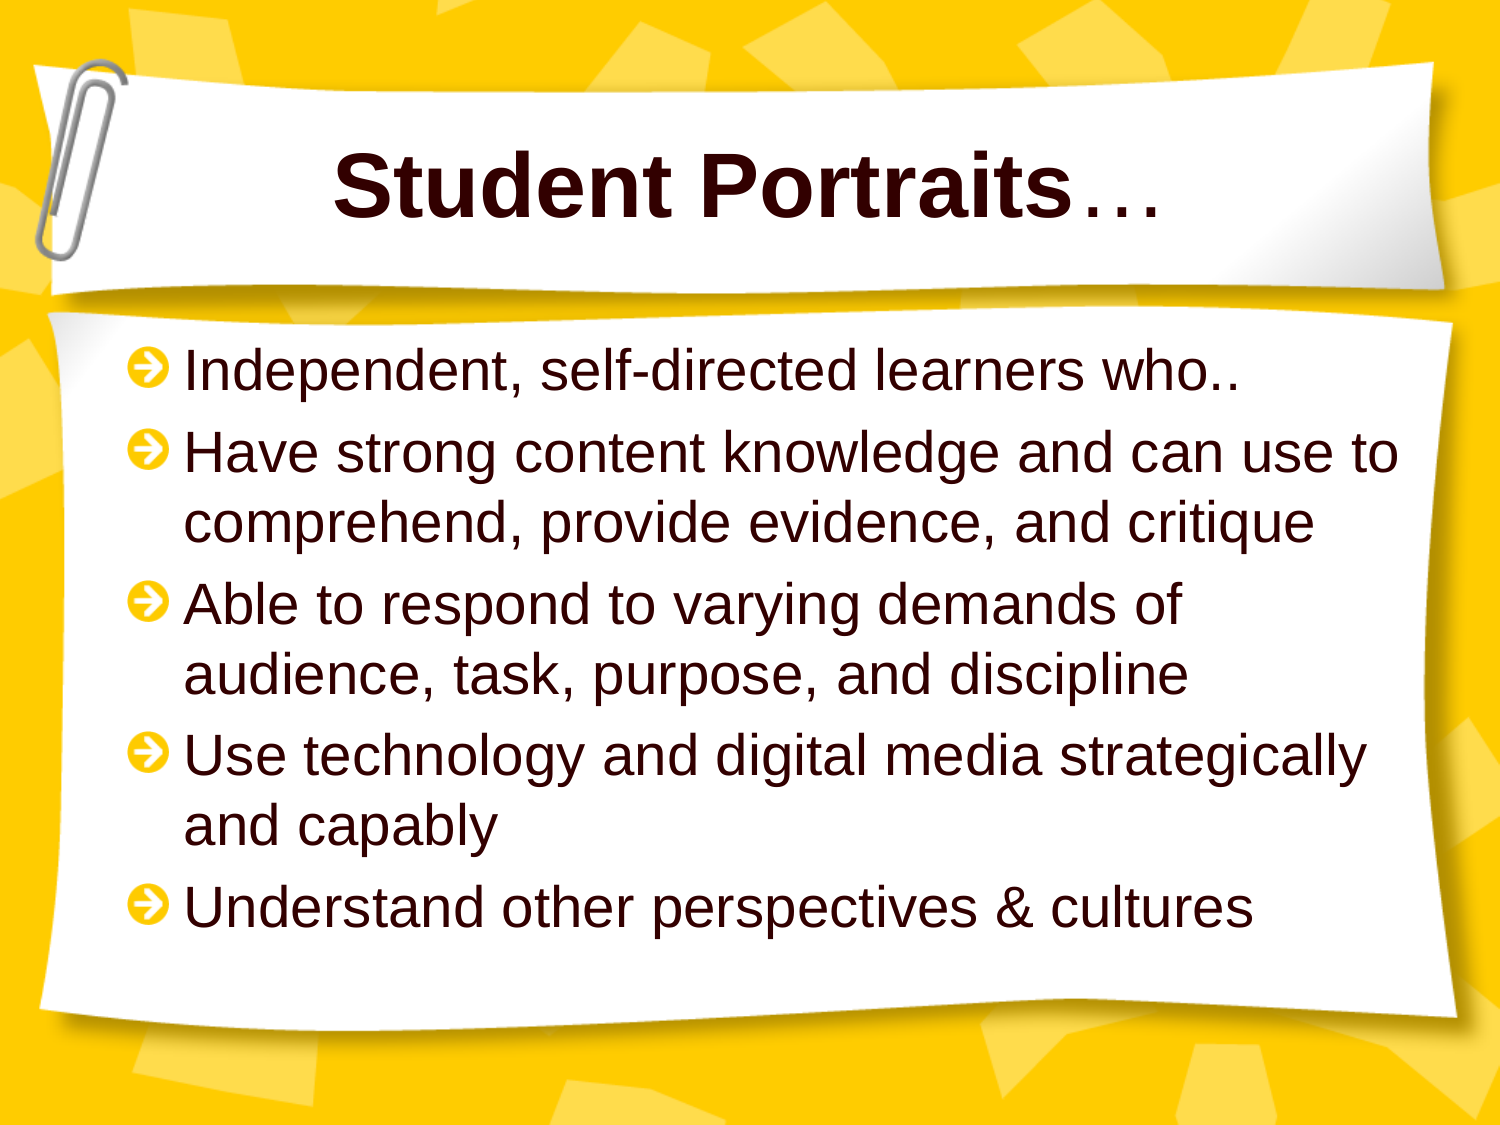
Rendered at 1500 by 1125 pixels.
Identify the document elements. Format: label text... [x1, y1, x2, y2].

title Student Portraits… [112, 87, 1388, 276]
list Independent, self-directed learners who.. Have strong content knowledge and can use to comprehend, provide evidence, and critique Able to respond to varying demands of audience, task, purpose, and discipline Use technology and digital media strategically and capably Understand other perspectives & cultures [112, 324, 1451, 1001]
picture [0, 0, 1500, 1125]
